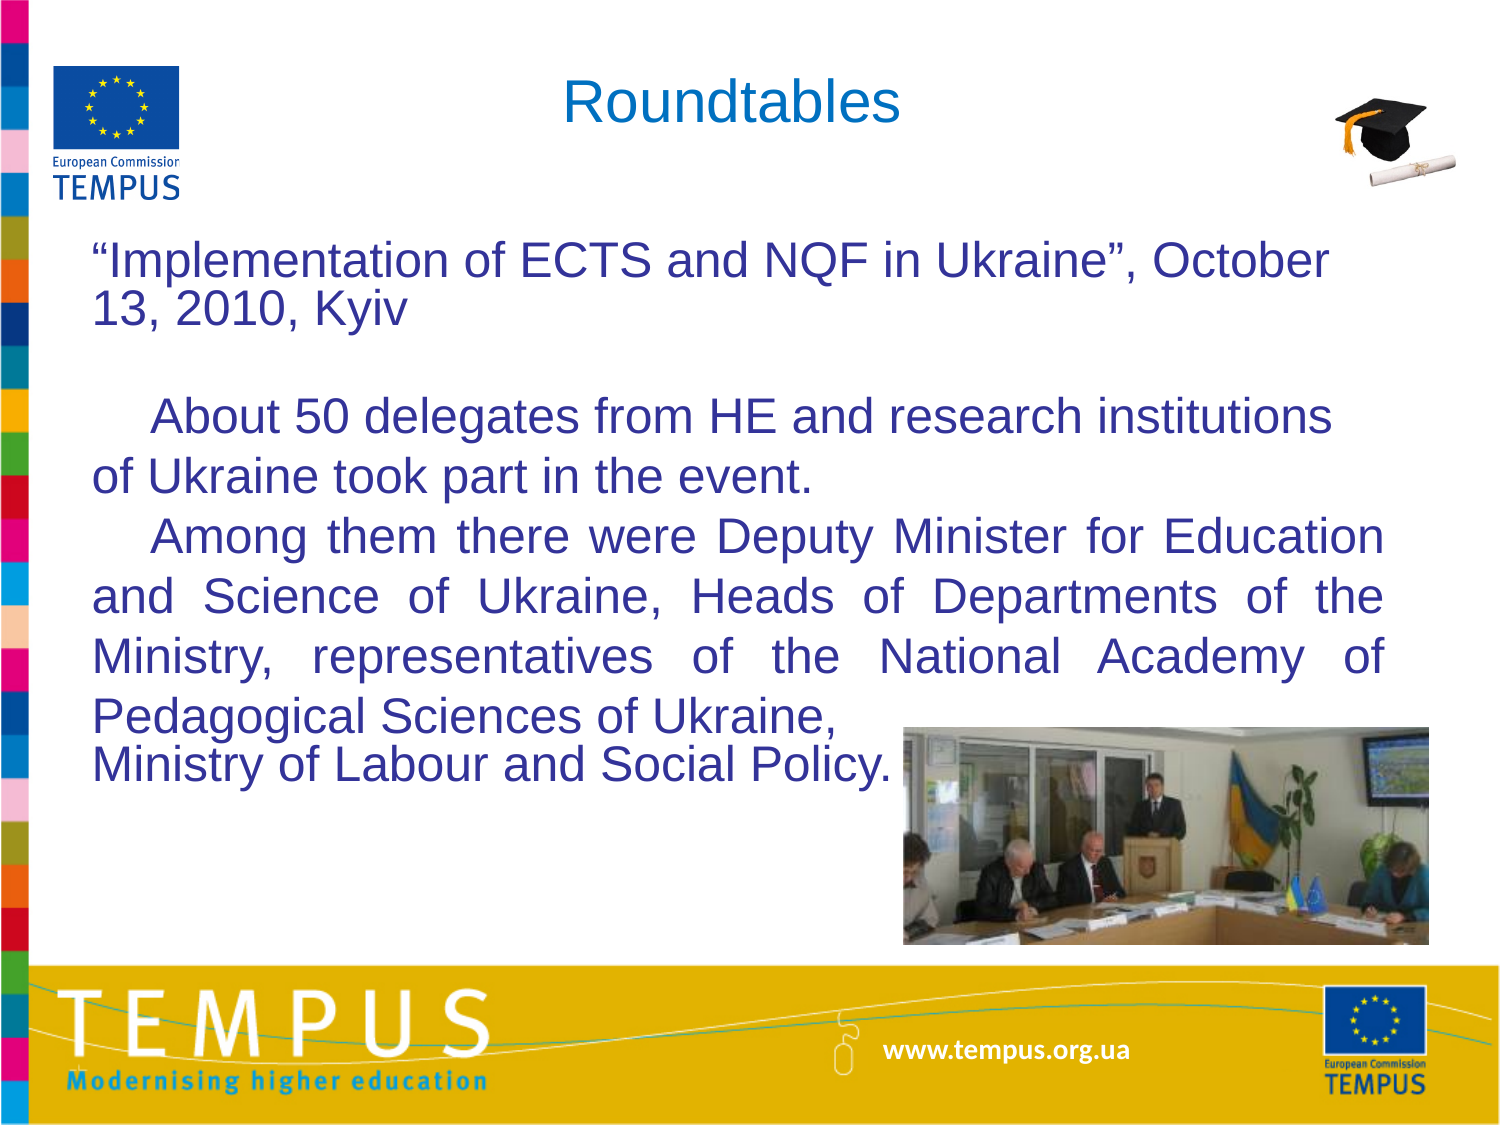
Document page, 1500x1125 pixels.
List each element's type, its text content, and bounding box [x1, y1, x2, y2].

subtitle “Implementation of ECTS and NQF in Ukraine”, October 13, 2010, Kyiv About 50 delegates from HE and research institutions of Ukraine took part in the event. Among them there were Deputy Minister for Education and Science of Ukraine, Heads of Departments of the Ministry, representatives of the National Academy of Pedagogical Sciences of Ukraine, Ministry of Labour and Social Policy. [76, 231, 1400, 953]
picture [0, 0, 1500, 1125]
text_box www.tempus.org.ua [868, 1023, 1282, 1073]
title Roundtables [183, 66, 1282, 149]
